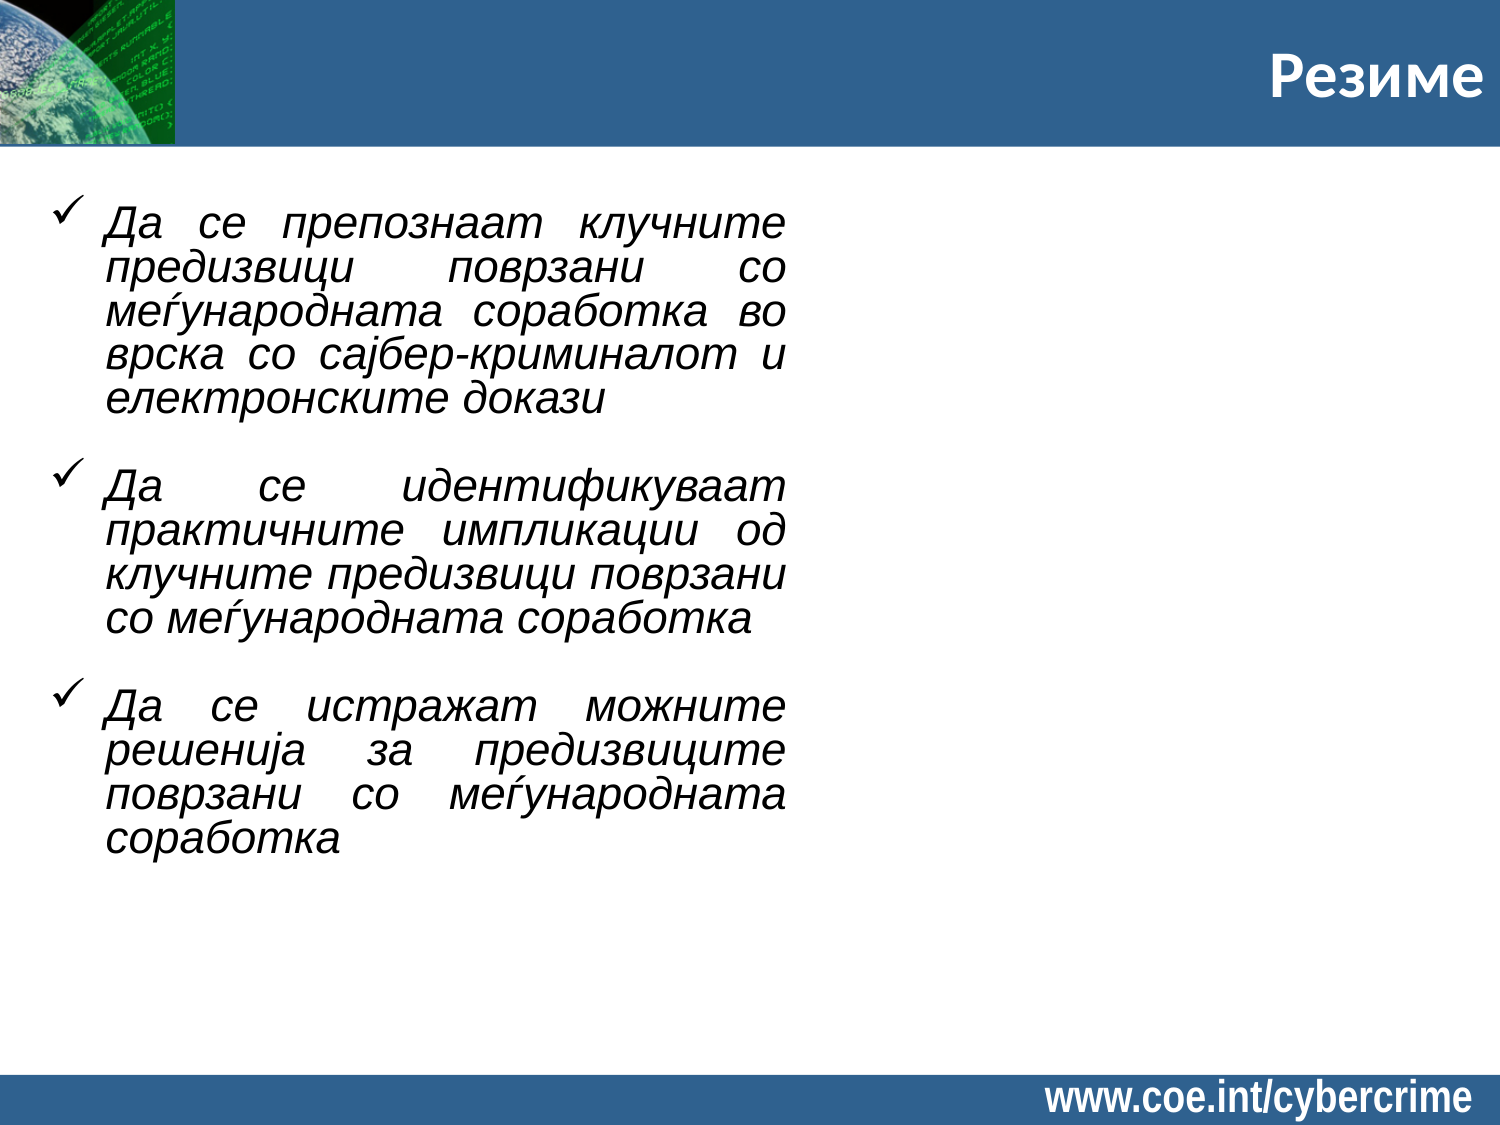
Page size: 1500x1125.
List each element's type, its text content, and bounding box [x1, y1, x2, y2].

text_box Резиме [177, 0, 1500, 149]
picture [0, 0, 175, 144]
text_box Да се препознаат клучните предизвици поврзани со меѓународната соработка во врска со сајбер-криминалот и електронските докази Да се идентификуваат практичните импликации од клучните предизвици поврзани со меѓународната соработка Да се истражат можните решенија за предизвиците поврзани со меѓународната соработка [34, 195, 802, 870]
text_box [0, 1073, 1030, 1125]
text_box www.coe.int/cybercrime [1030, 1059, 1500, 1125]
